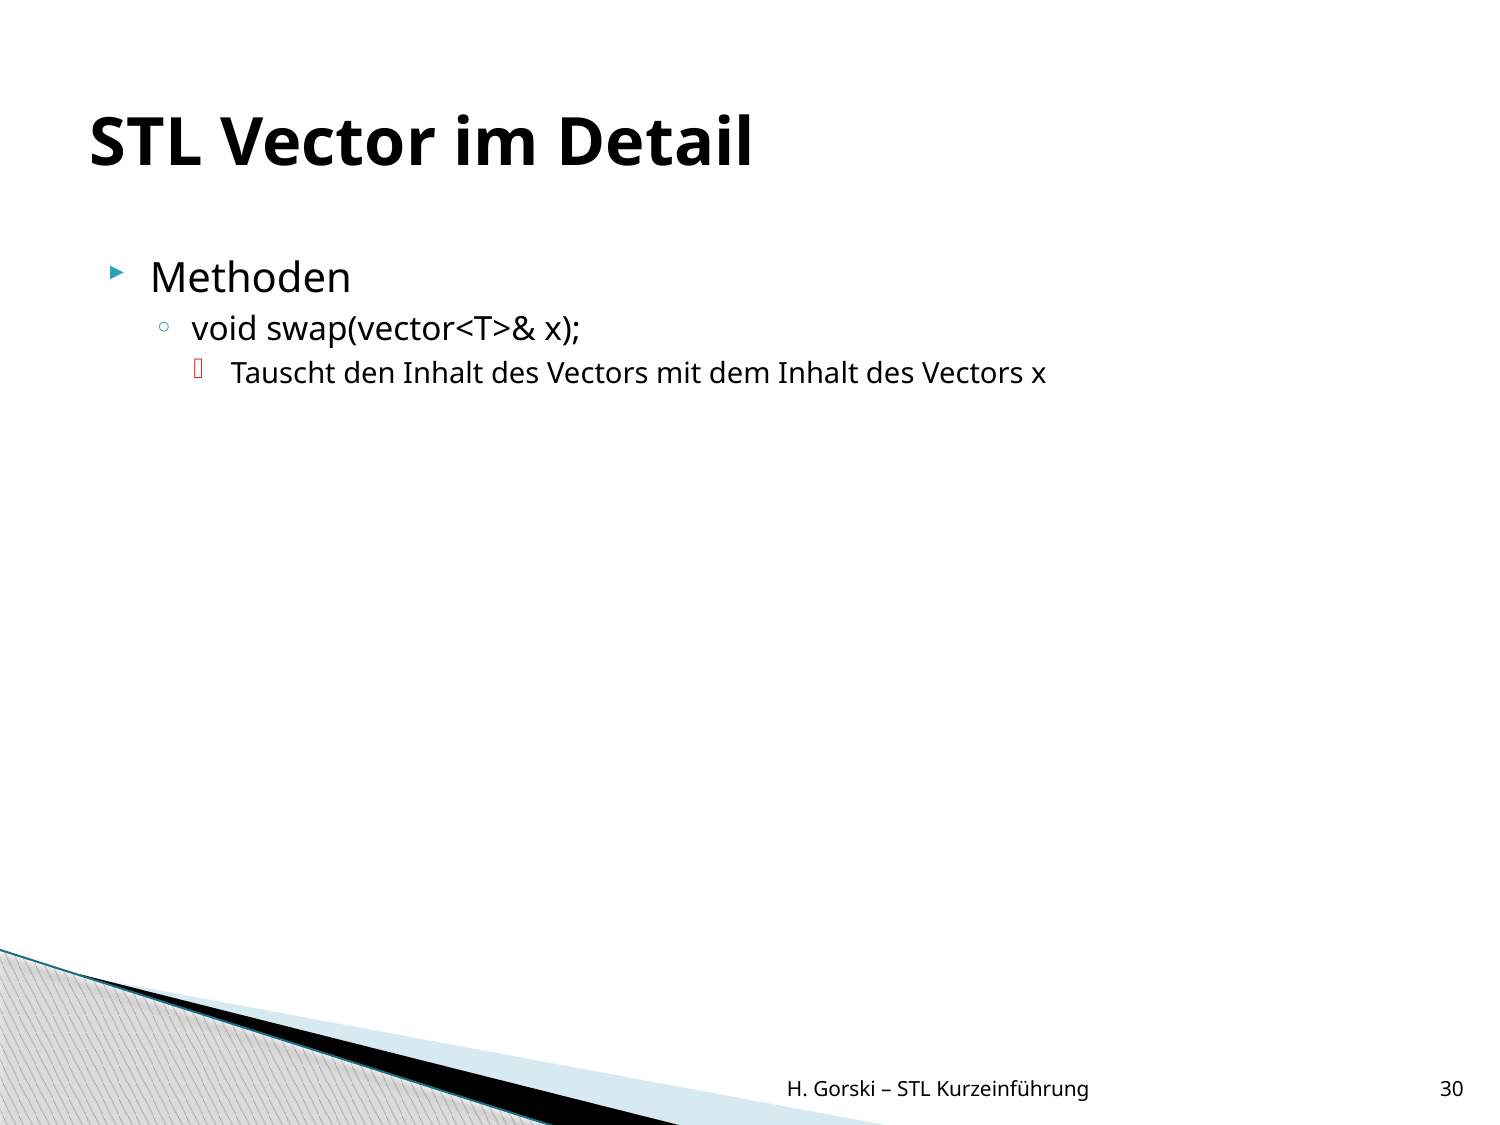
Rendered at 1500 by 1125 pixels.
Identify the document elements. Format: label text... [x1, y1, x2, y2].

slide_number 30 [1418, 1051, 1479, 1112]
title STL Vector im Detail [75, 45, 1425, 233]
list Methoden void swap(vector<T>& x); Tauscht den Inhalt des Vectors mit dem Inhalt des Vectors x [75, 243, 1425, 986]
footer H. Gorski – STL Kurzeinführung [718, 1051, 1105, 1112]
